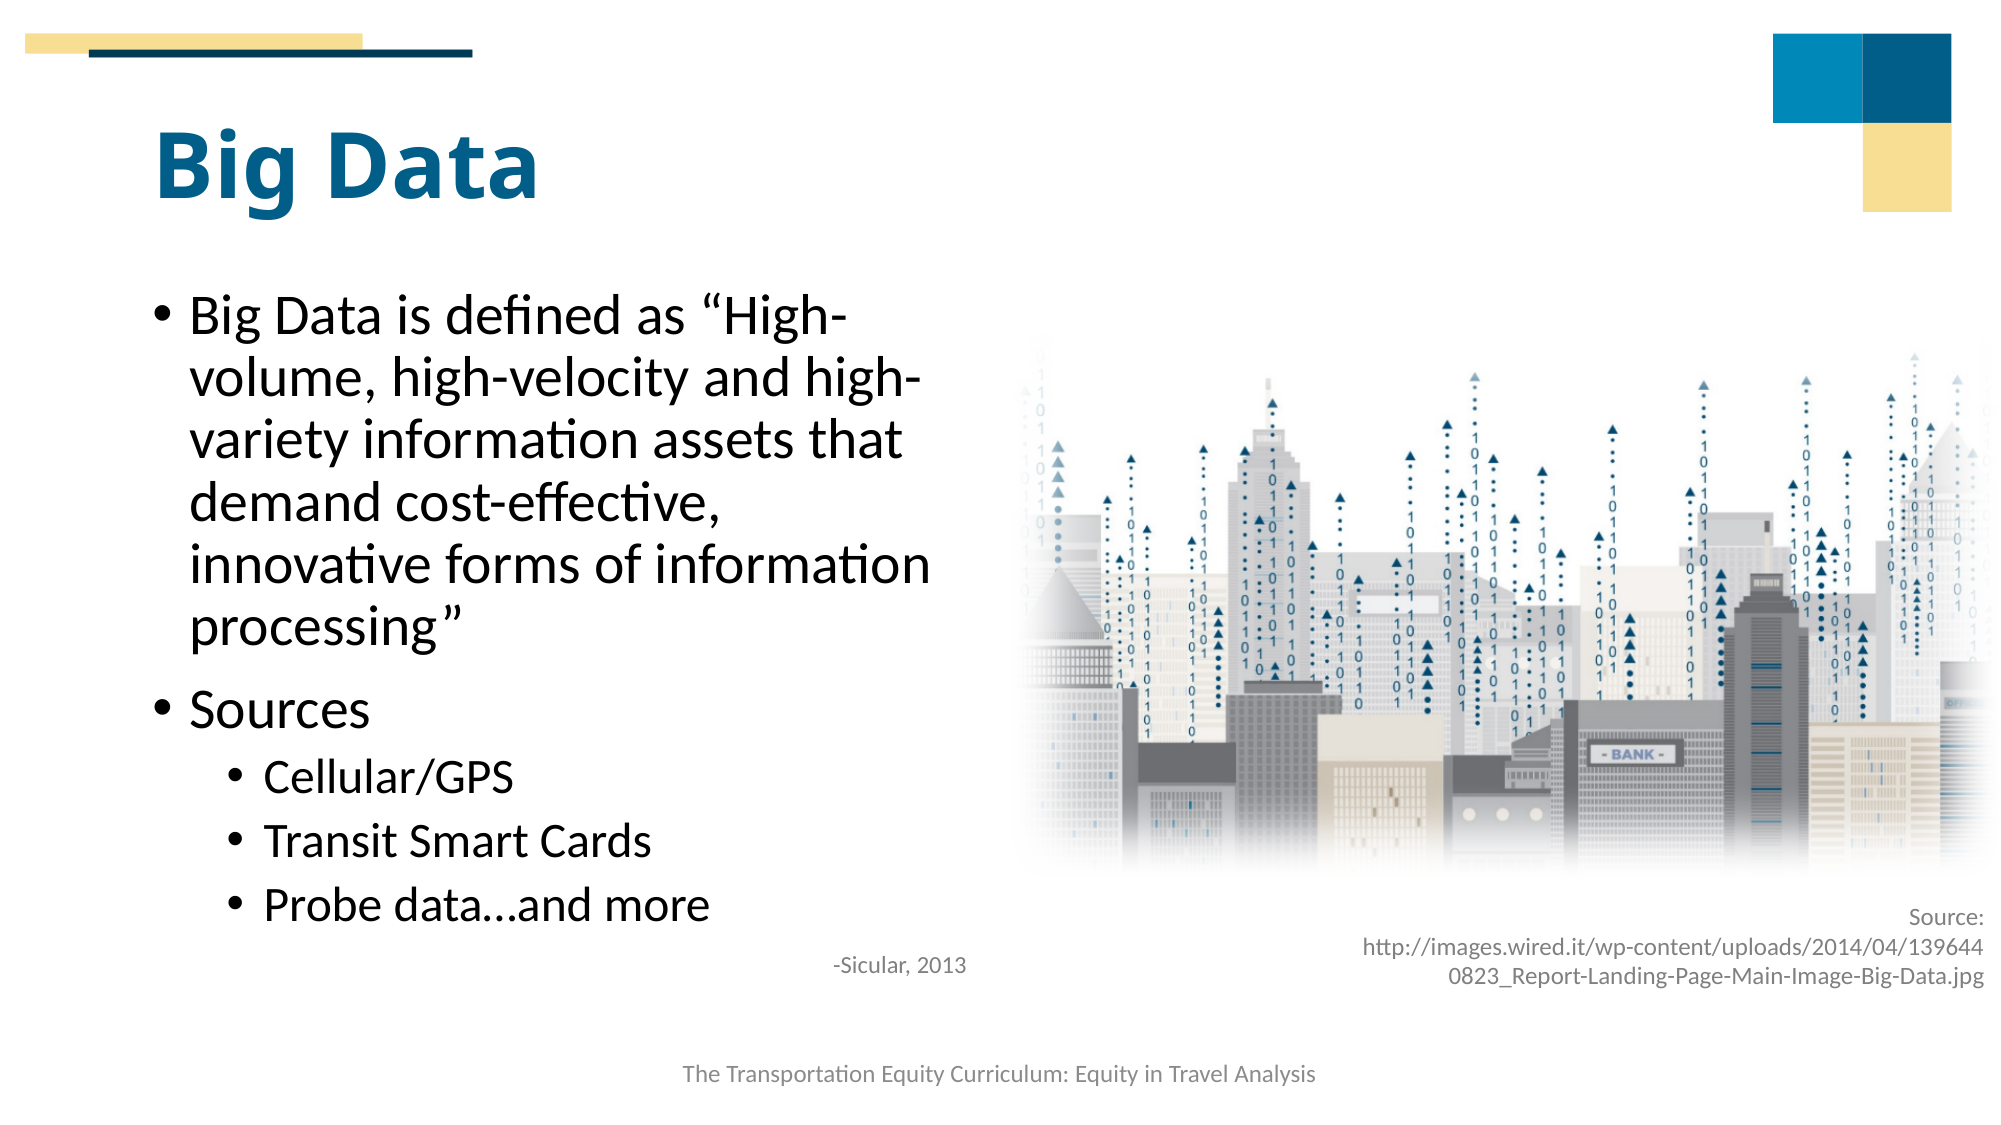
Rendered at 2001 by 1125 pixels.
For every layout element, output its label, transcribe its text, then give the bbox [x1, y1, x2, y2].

footer The Transportation Equity Curriculum: Equity in Travel Analysis [662, 1042, 1338, 1103]
text_box Source: http://images.wired.it/wp-content/uploads/2014/04/1396440823_Report-Landing-Page-Main-Image-Big-Data.jpg [1337, 892, 2000, 998]
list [1009, 328, 2000, 880]
list Big Data is defined as “High-volume, high-velocity and high-variety information assets that demand cost-effective, innovative forms of information processing” Sources Cellular/GPS Transit Smart Cards Probe data…and more -Sicular, 2013 [137, 277, 988, 992]
title Big Data [137, 59, 1863, 278]
